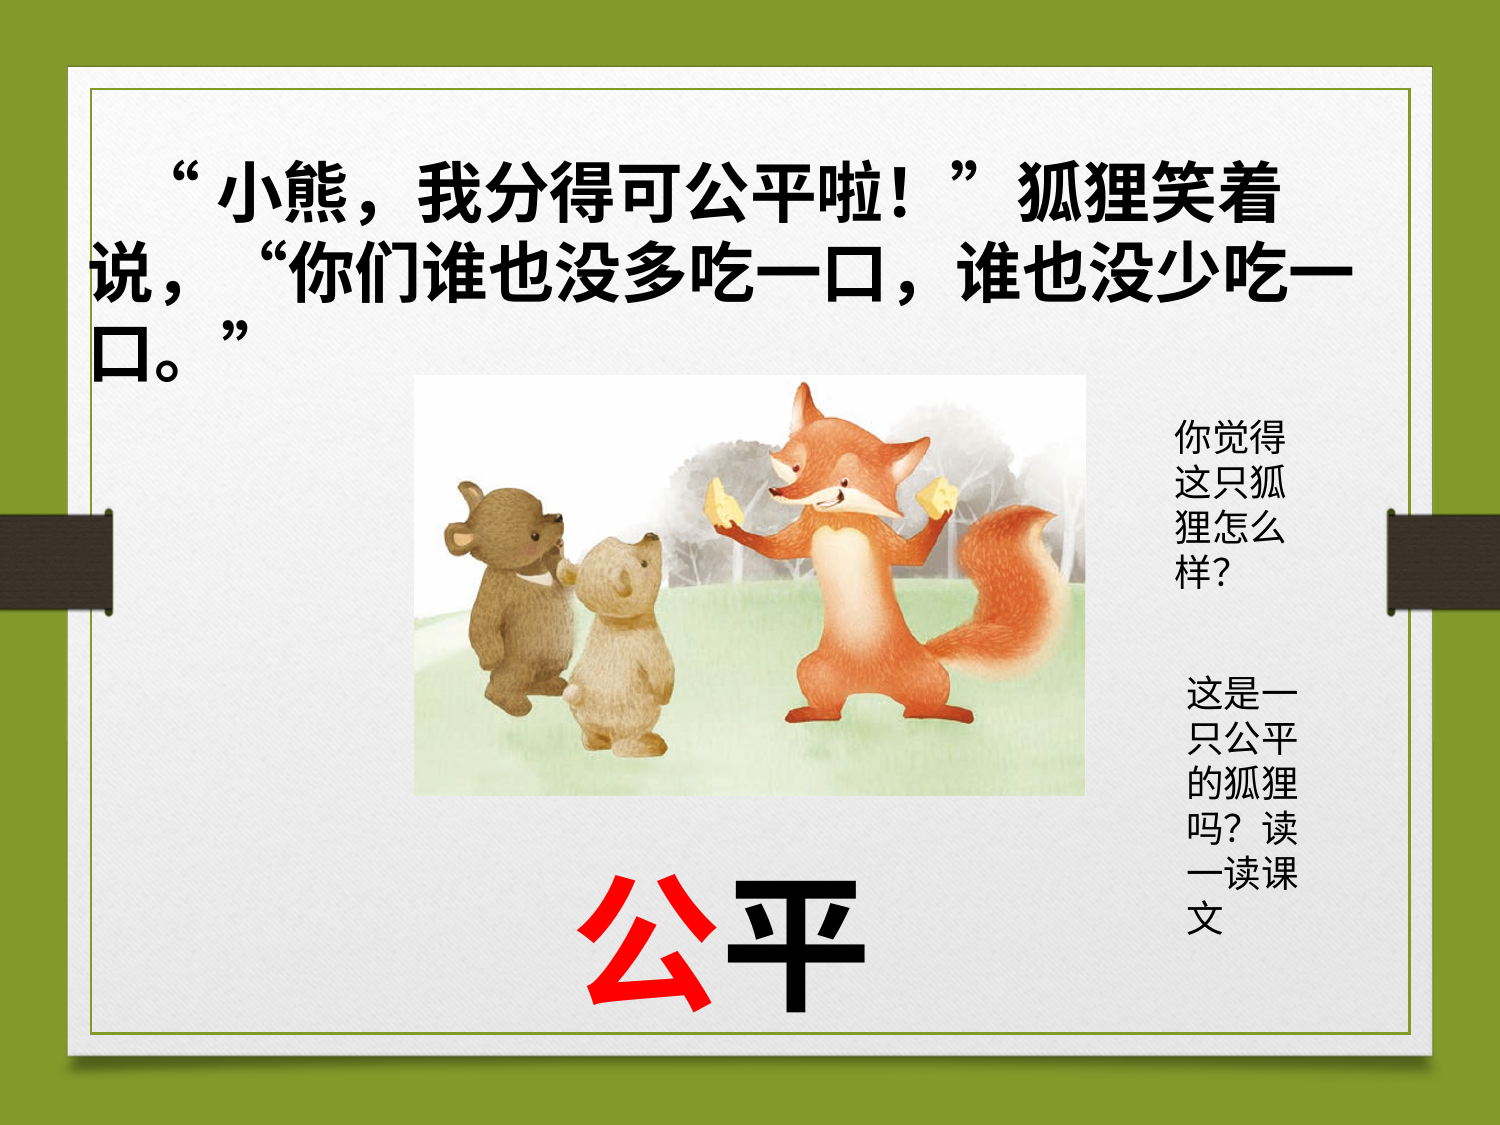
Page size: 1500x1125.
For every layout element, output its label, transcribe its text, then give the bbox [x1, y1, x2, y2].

picture [0, 0, 1500, 1125]
text_box 这是一只公平的狐狸吗？读一读课文 [1171, 662, 1340, 948]
text_box “小熊，我分得可公平啦！”狐狸笑着 说，“你们谁也没多吃一口，谁也没少吃一 口。” [73, 143, 1372, 399]
text_box [1086, 302, 1400, 608]
text_box 公平 [557, 842, 887, 1038]
text_box 你觉得这只狐狸怎么样？ [1160, 406, 1329, 602]
